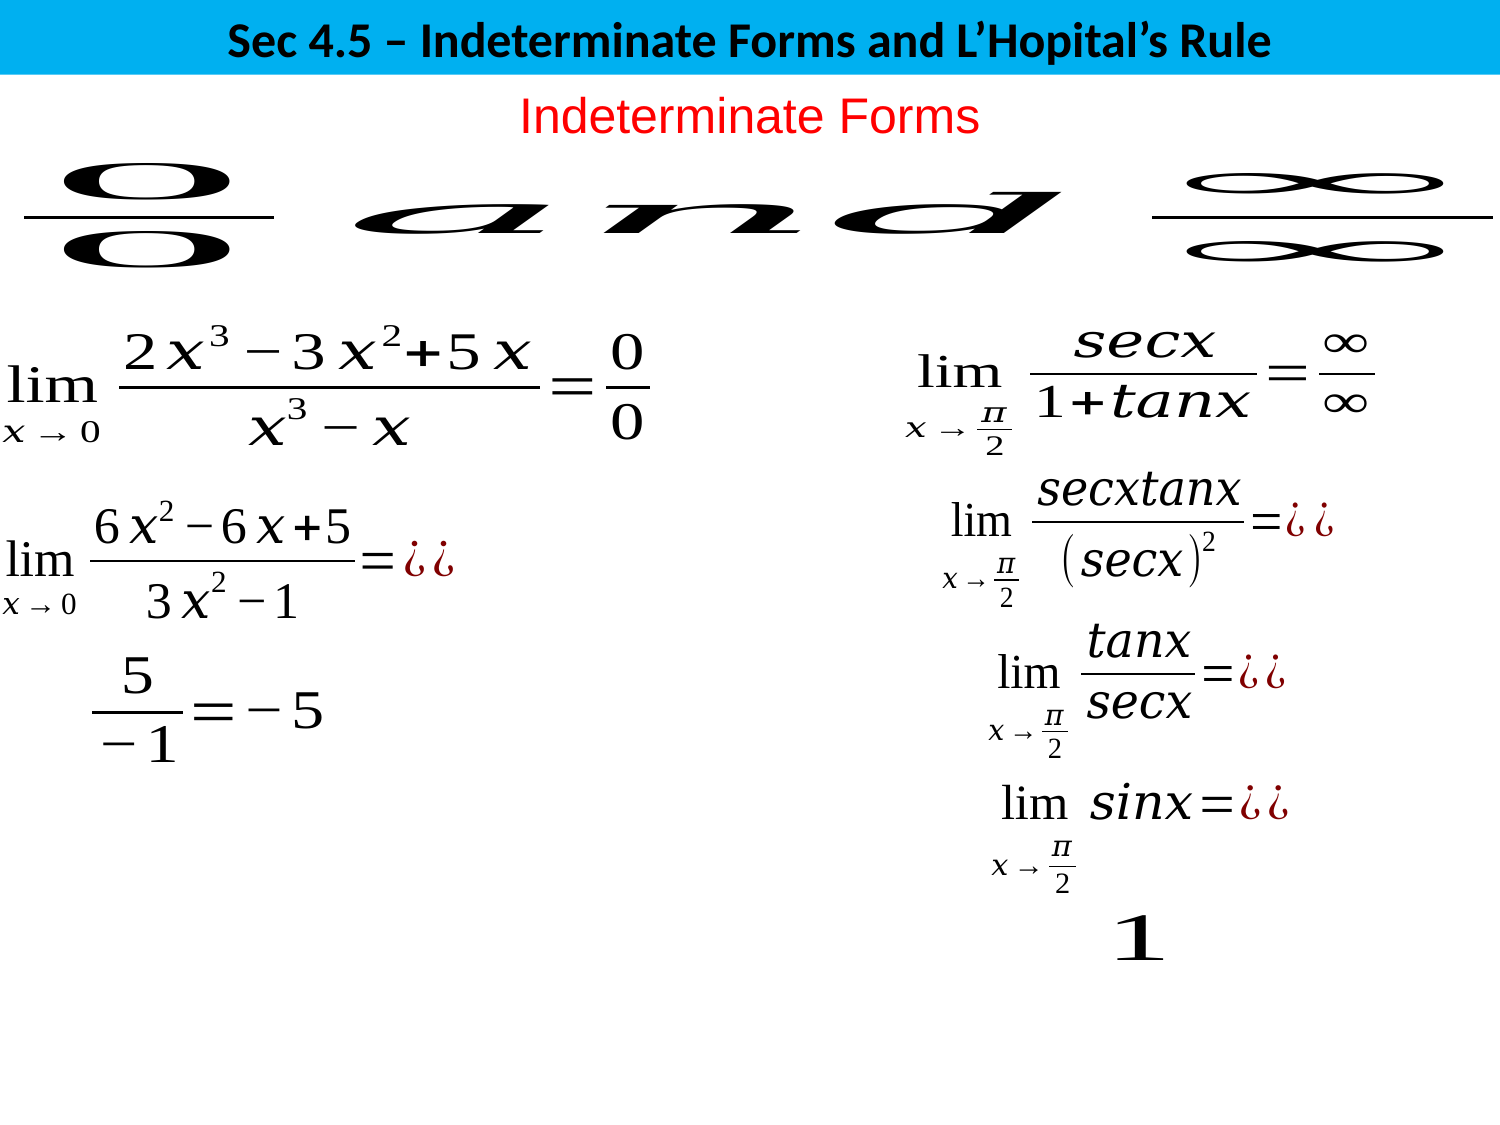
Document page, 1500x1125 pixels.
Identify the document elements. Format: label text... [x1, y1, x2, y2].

text_box Indeterminate Forms [0, 75, 1500, 151]
text_box Sec 4.5 – Indeterminate Forms and L’Hopital’s Rule [0, 0, 1500, 75]
